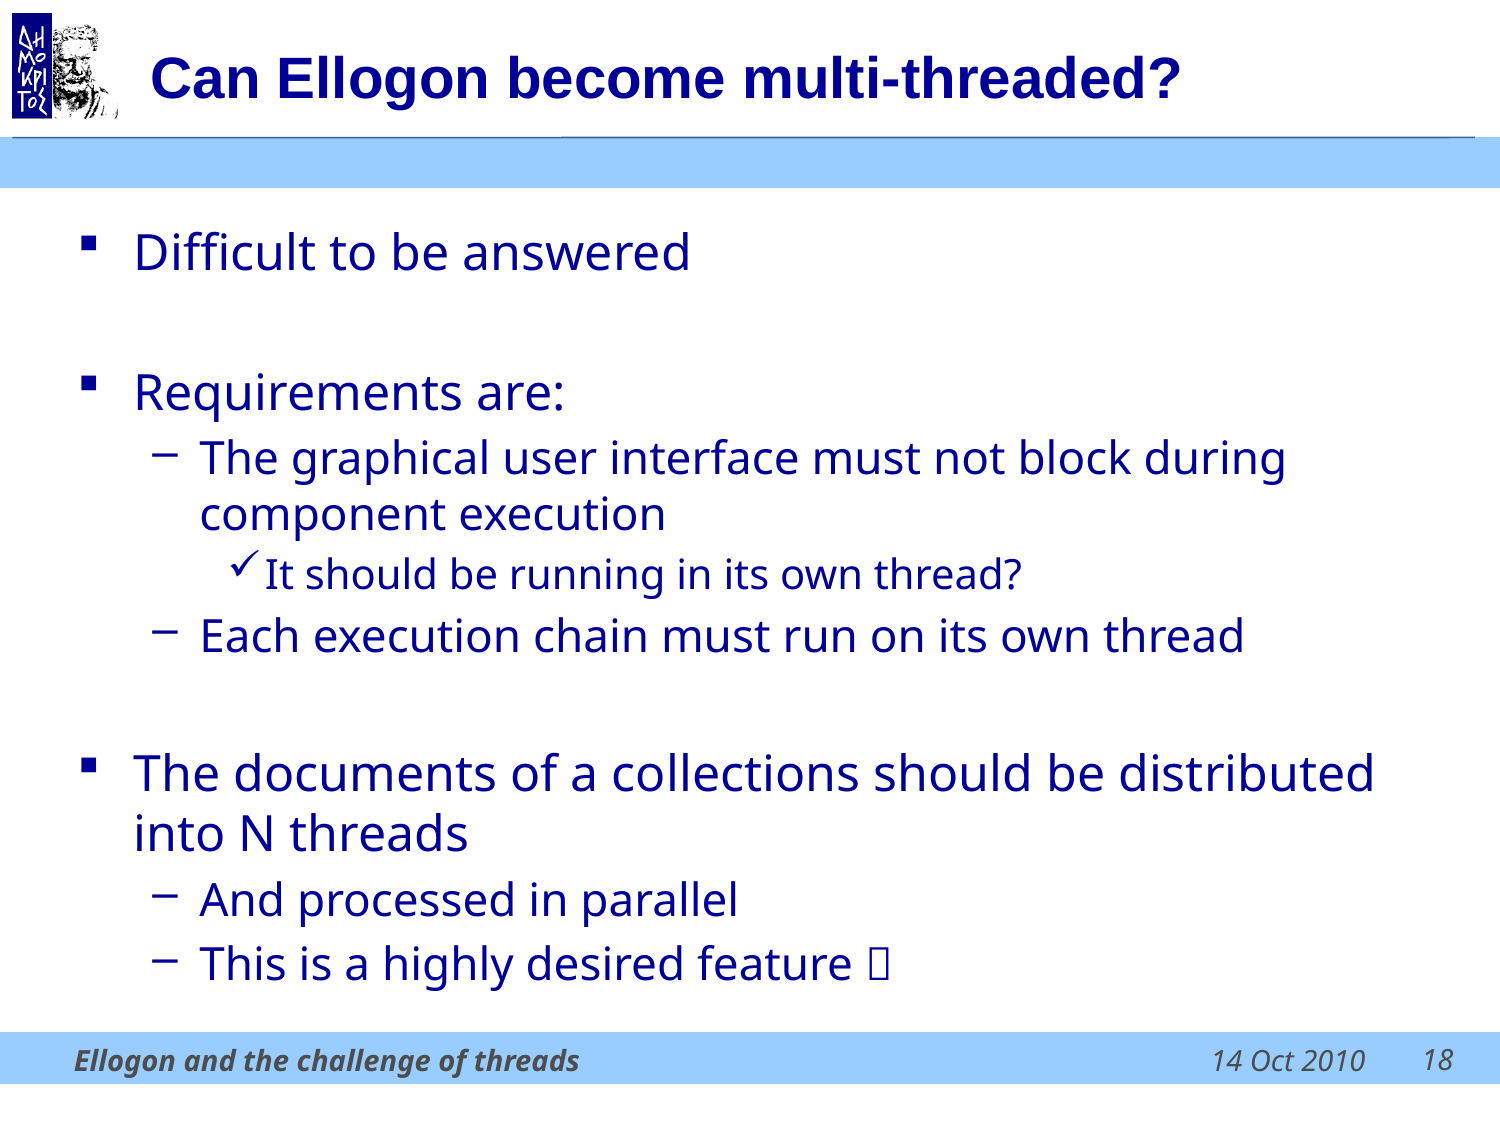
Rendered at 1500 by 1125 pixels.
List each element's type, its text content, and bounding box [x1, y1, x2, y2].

slide_number 18 [1399, 1033, 1476, 1084]
list Difficult to be answered Requirements are: The graphical user interface must not block during component execution It should be running in its own thread? Each execution chain must run on its own thread The documents of a collections should be distributed into N threads And processed in parallel This is a highly desired feature  [62, 212, 1438, 1001]
title Can Ellogon become multi-threaded? [135, 12, 1476, 138]
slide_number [1190, 1034, 1381, 1086]
footer Ellogon and the challenge of threads [58, 1034, 1190, 1086]
picture [11, 13, 118, 120]
